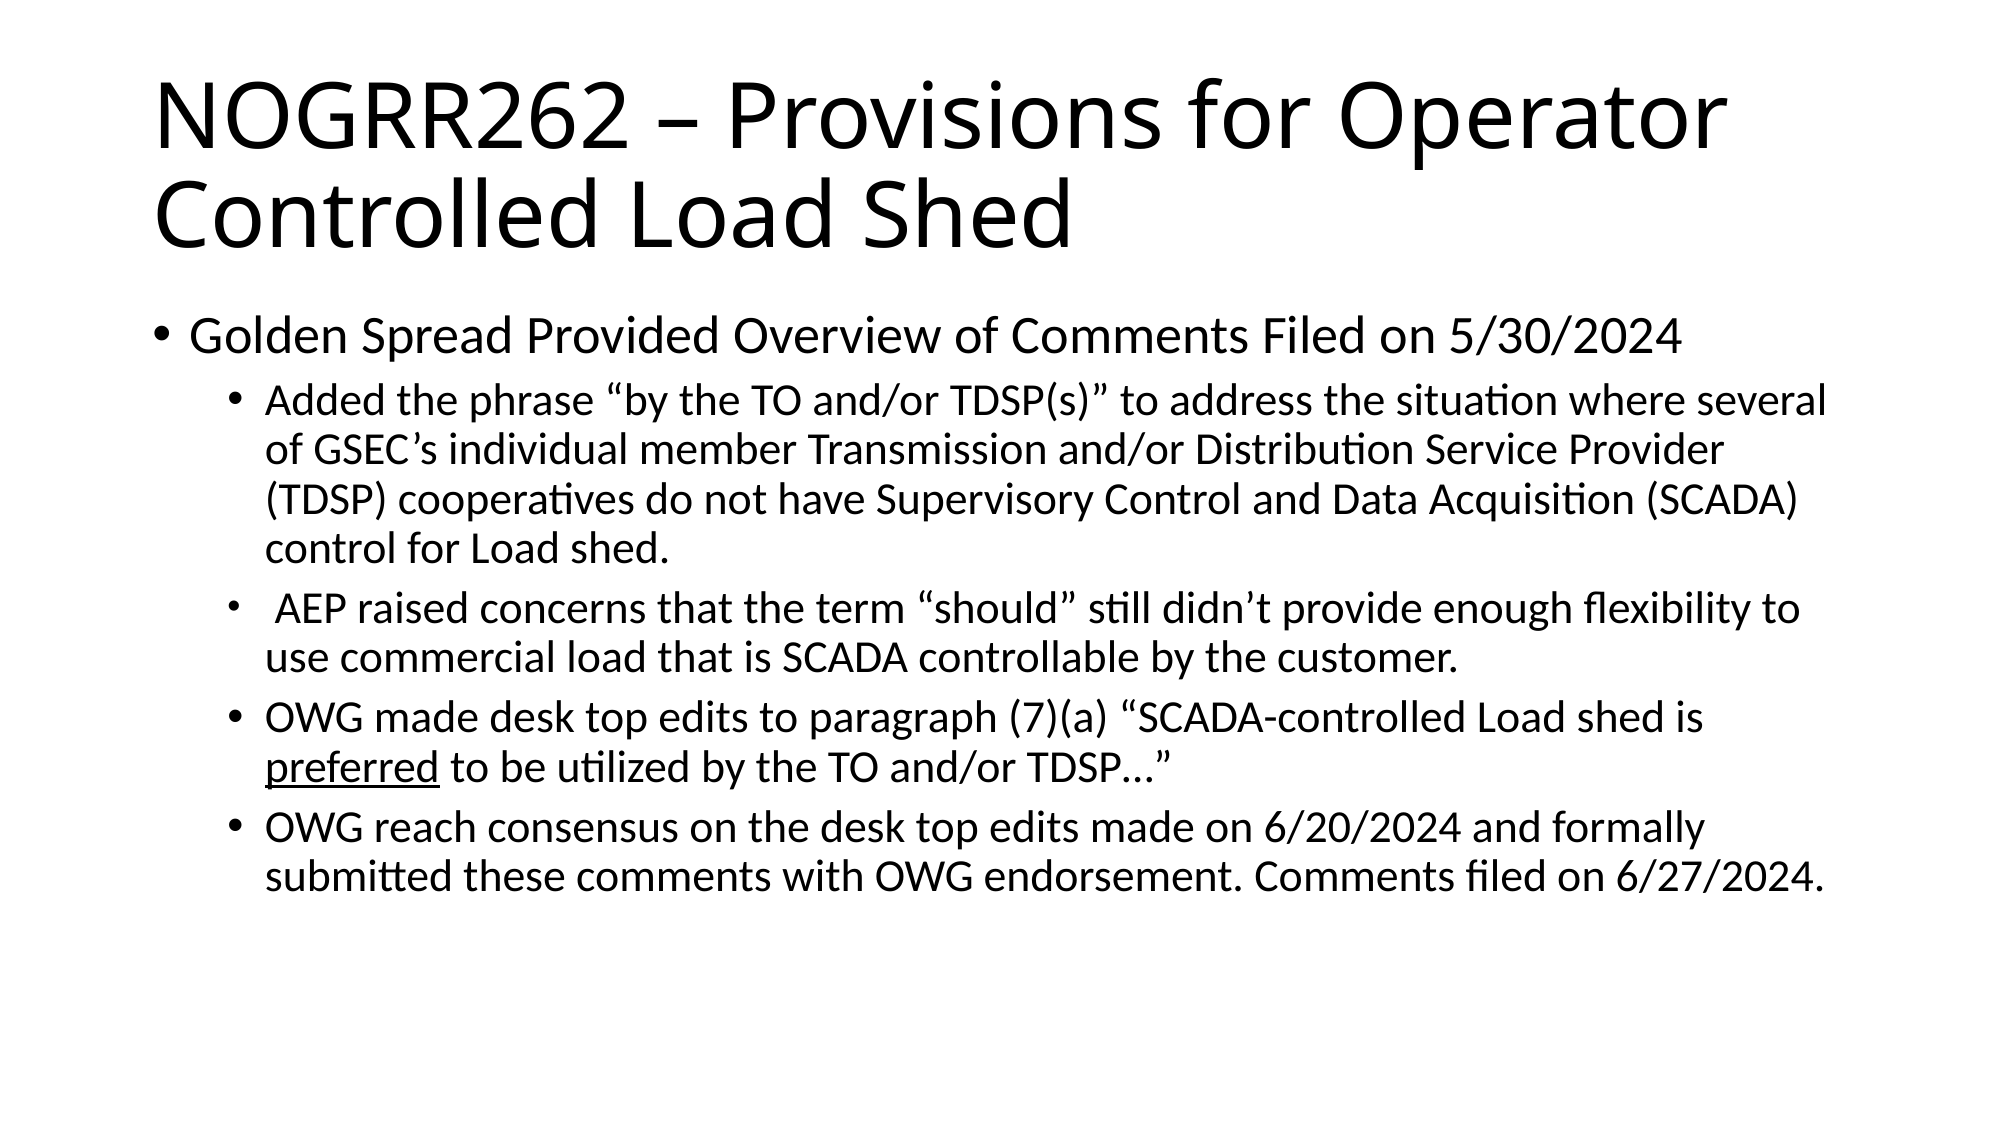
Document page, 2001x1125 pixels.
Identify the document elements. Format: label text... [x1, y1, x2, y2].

list Golden Spread Provided Overview of Comments Filed on 5/30/2024 Added the phrase “by the TO and/or TDSP(s)” to address the situation where several of GSEC’s individual member Transmission and/or Distribution Service Provider (TDSP) cooperatives do not have Supervisory Control and Data Acquisition (SCADA) control for Load shed. AEP raised concerns that the term “should” still didn’t provide enough flexibility to use commercial load that is SCADA controllable by the customer. OWG made desk top edits to paragraph (7)(a) “SCADA-controlled Load shed is preferred to be utilized by the TO and/or TDSP…” OWG reach consensus on the desk top edits made on 6/20/2024 and formally submitted these comments with OWG endorsement. Comments filed on 6/27/2024. [137, 299, 1863, 1014]
title NOGRR262 – Provisions for Operator Controlled Load Shed [137, 59, 1863, 278]
